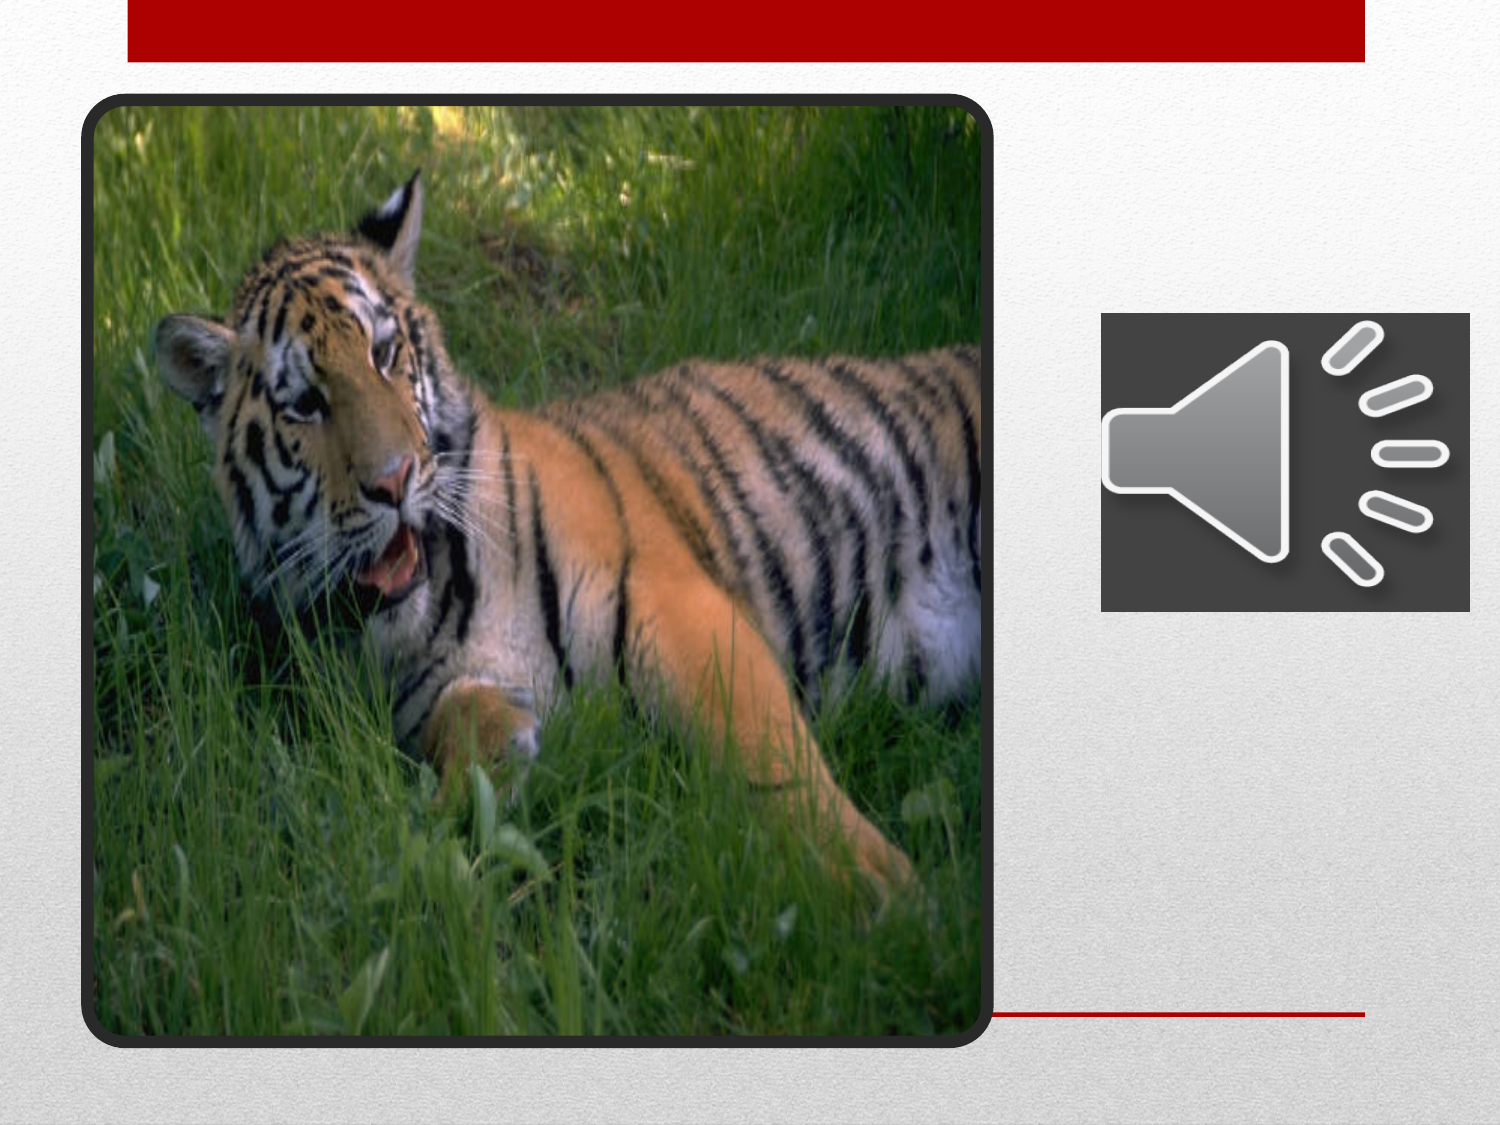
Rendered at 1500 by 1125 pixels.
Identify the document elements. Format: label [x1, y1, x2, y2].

list [86, 99, 989, 1043]
list [1099, 311, 1472, 614]
